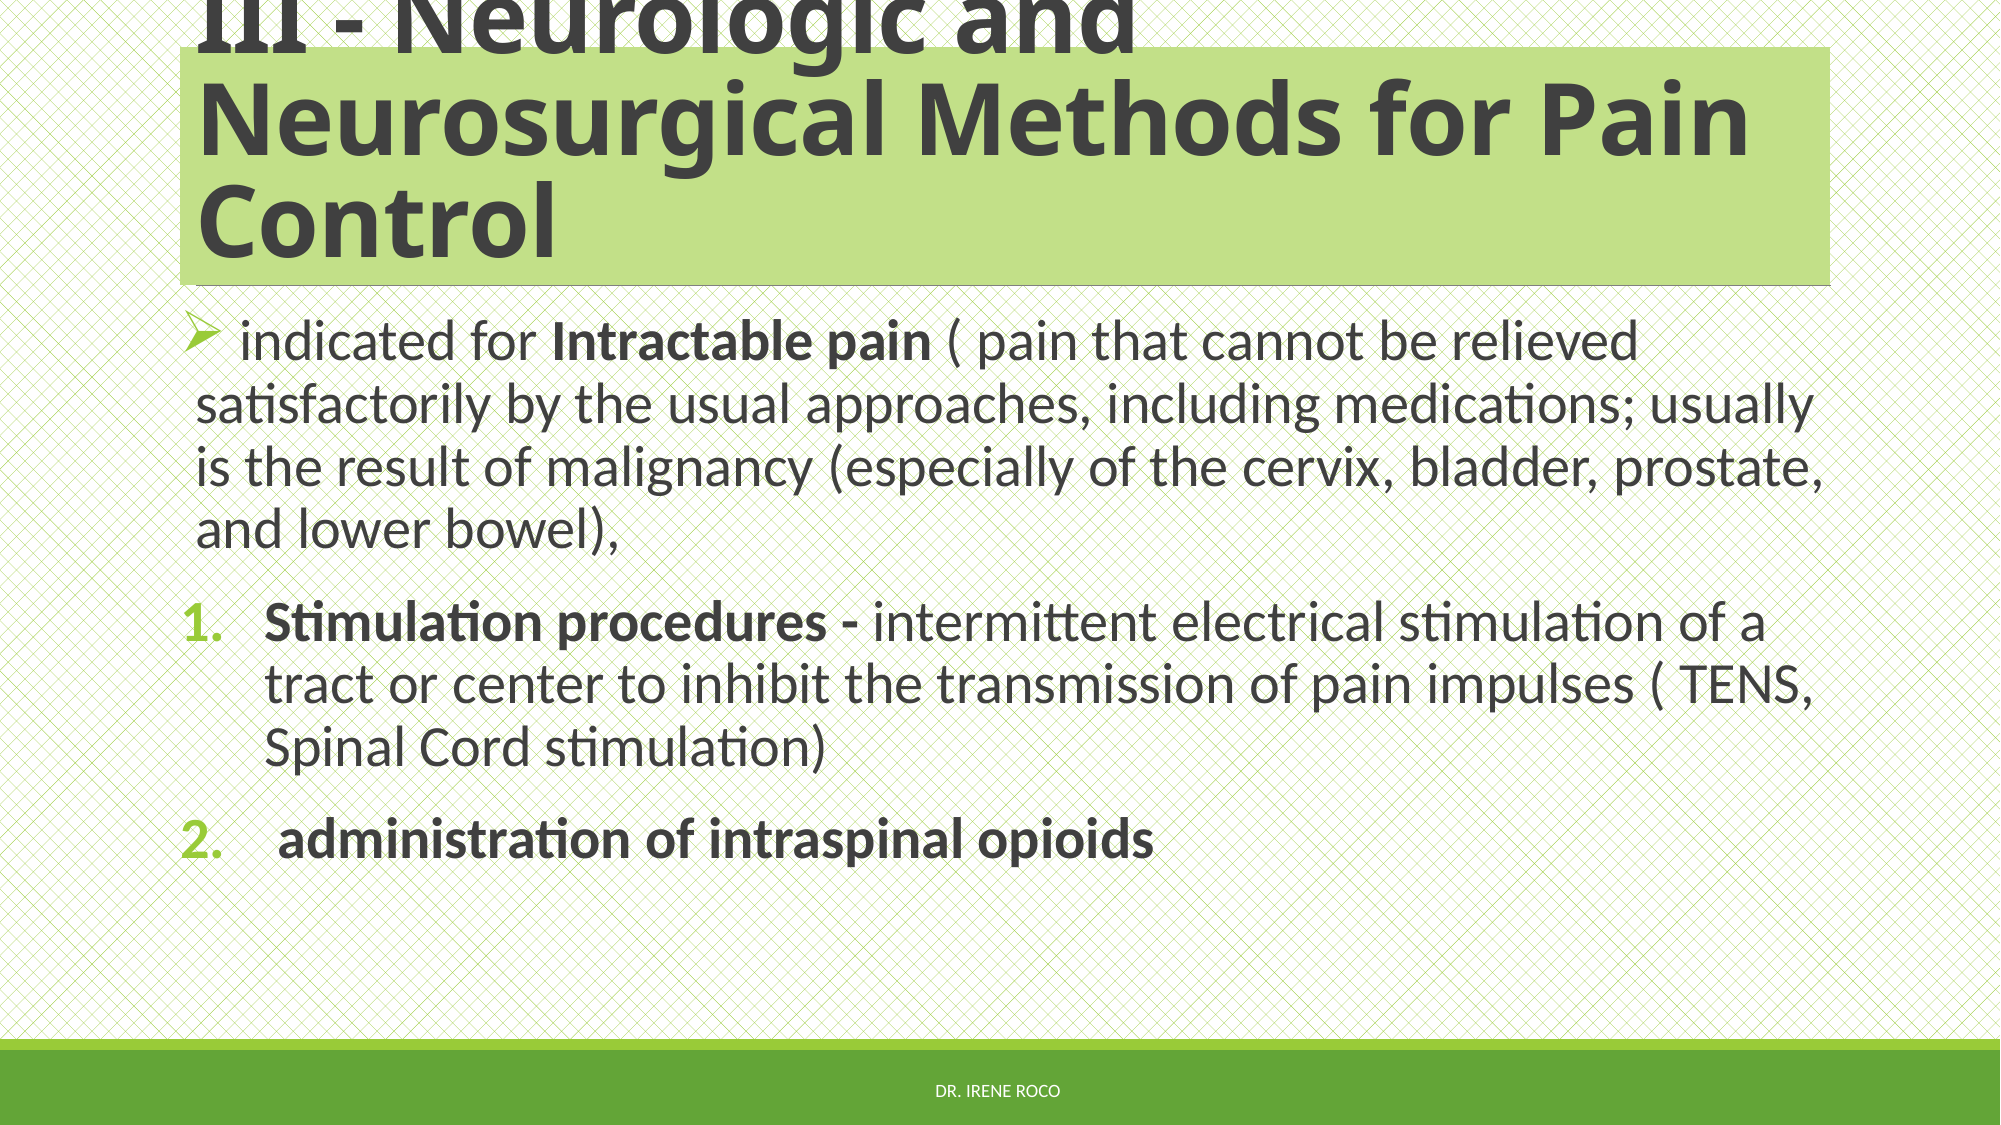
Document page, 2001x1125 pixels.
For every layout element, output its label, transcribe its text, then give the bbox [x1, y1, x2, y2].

footer Dr. Irene Roco [604, 1059, 1396, 1120]
list indicated for Intractable pain ( pain that cannot be relieved satisfactorily by the usual approaches, including medications; usually is the result of malignancy (especially of the cervix, bladder, prostate, and lower bowel), Stimulation procedures - intermittent electrical stimulation of a tract or center to inhibit the transmission of pain impulses ( TENS, Spinal Cord stimulation) administration of intraspinal opioids [180, 302, 1830, 963]
title III - Neurologic and Neurosurgical Methods for Pain Control [180, 47, 1830, 285]
